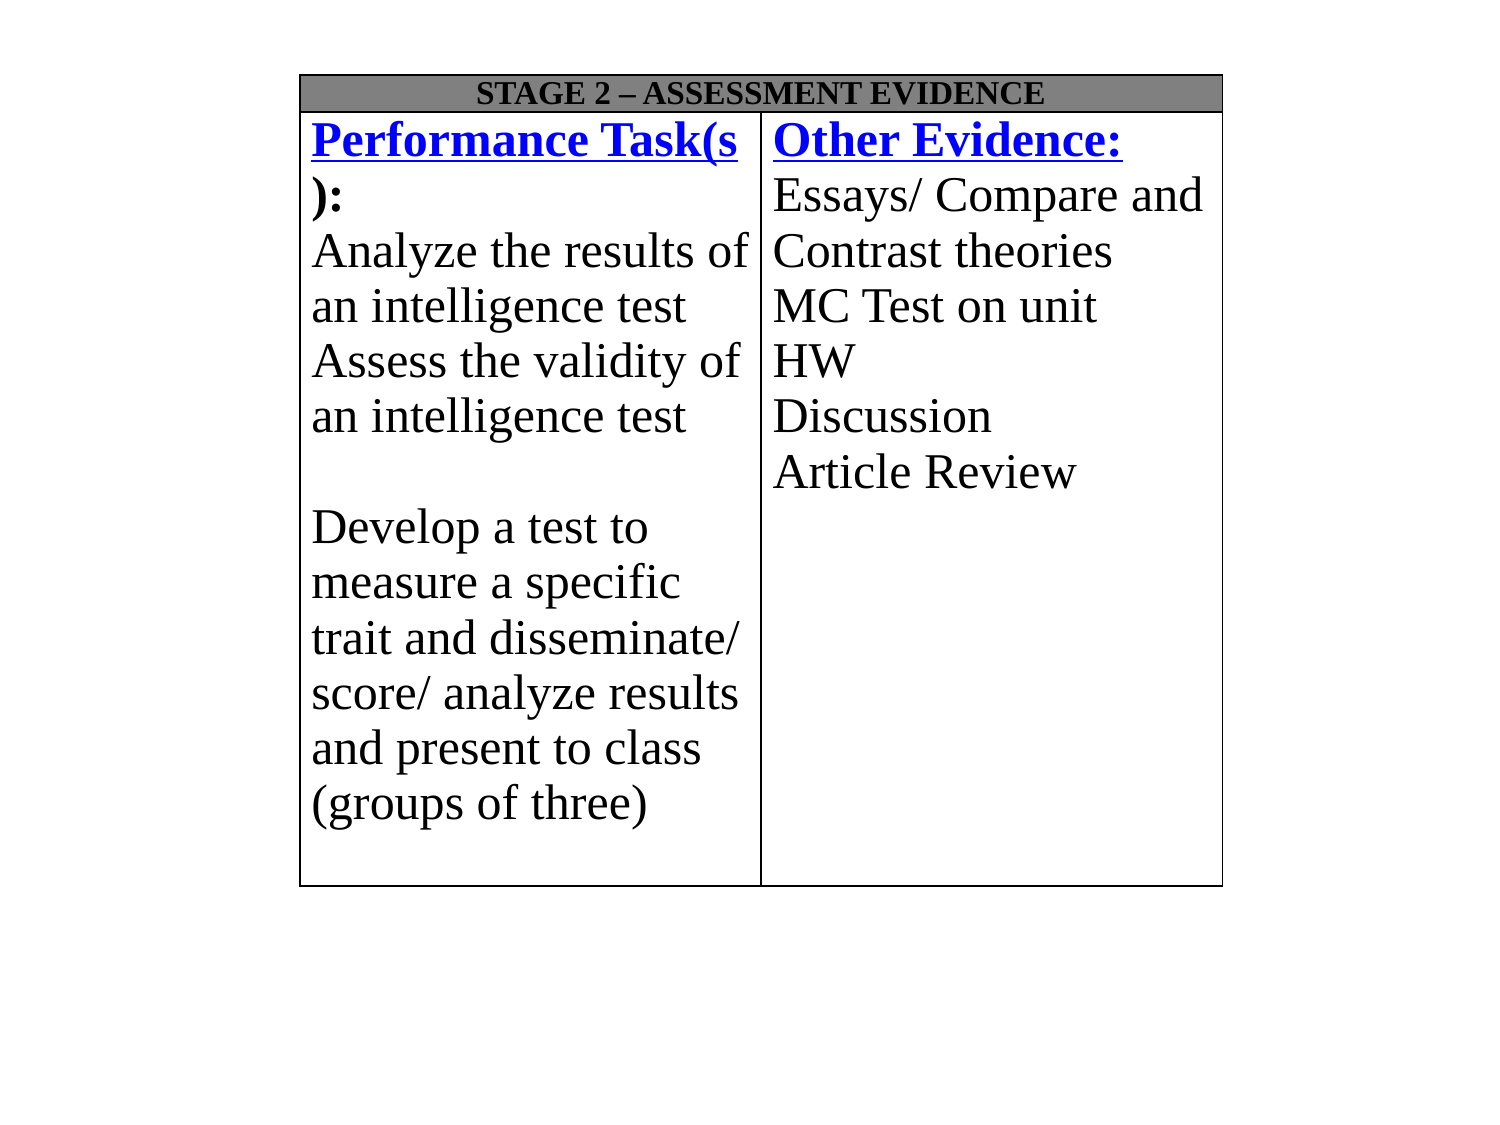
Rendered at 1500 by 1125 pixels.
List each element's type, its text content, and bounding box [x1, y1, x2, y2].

table_cell Performance Task(s): Analyze the results of an intelligence test Assess the validity of an intelligence test Develop a test to measure a specific trait and disseminate/ score/ analyze results and present to class (groups of three) [301, 113, 760, 885]
table_cell Other Evidence: Essays/ Compare and Contrast theories MC Test on unit HW Discussion Article Review [762, 113, 1222, 885]
table_header STAGE 2 – ASSESSMENT EVIDENCE [301, 76, 1222, 111]
